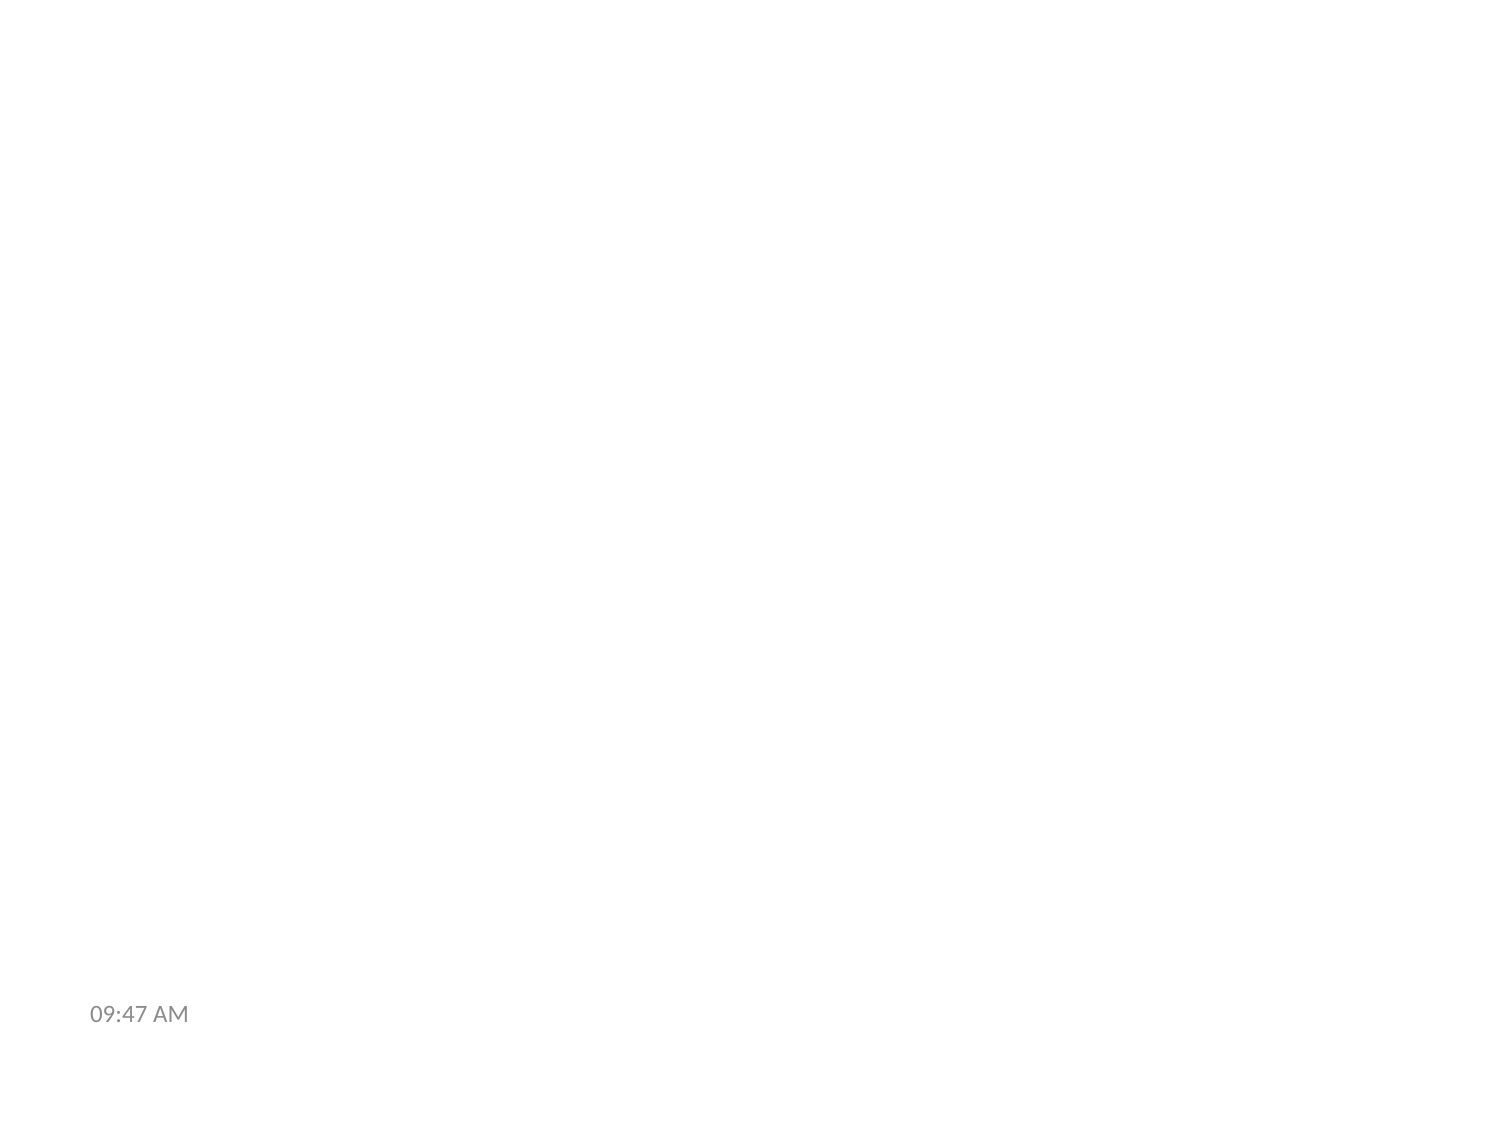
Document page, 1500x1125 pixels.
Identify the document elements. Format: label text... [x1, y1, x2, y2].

text_box 3:35 PM [75, 982, 425, 1043]
